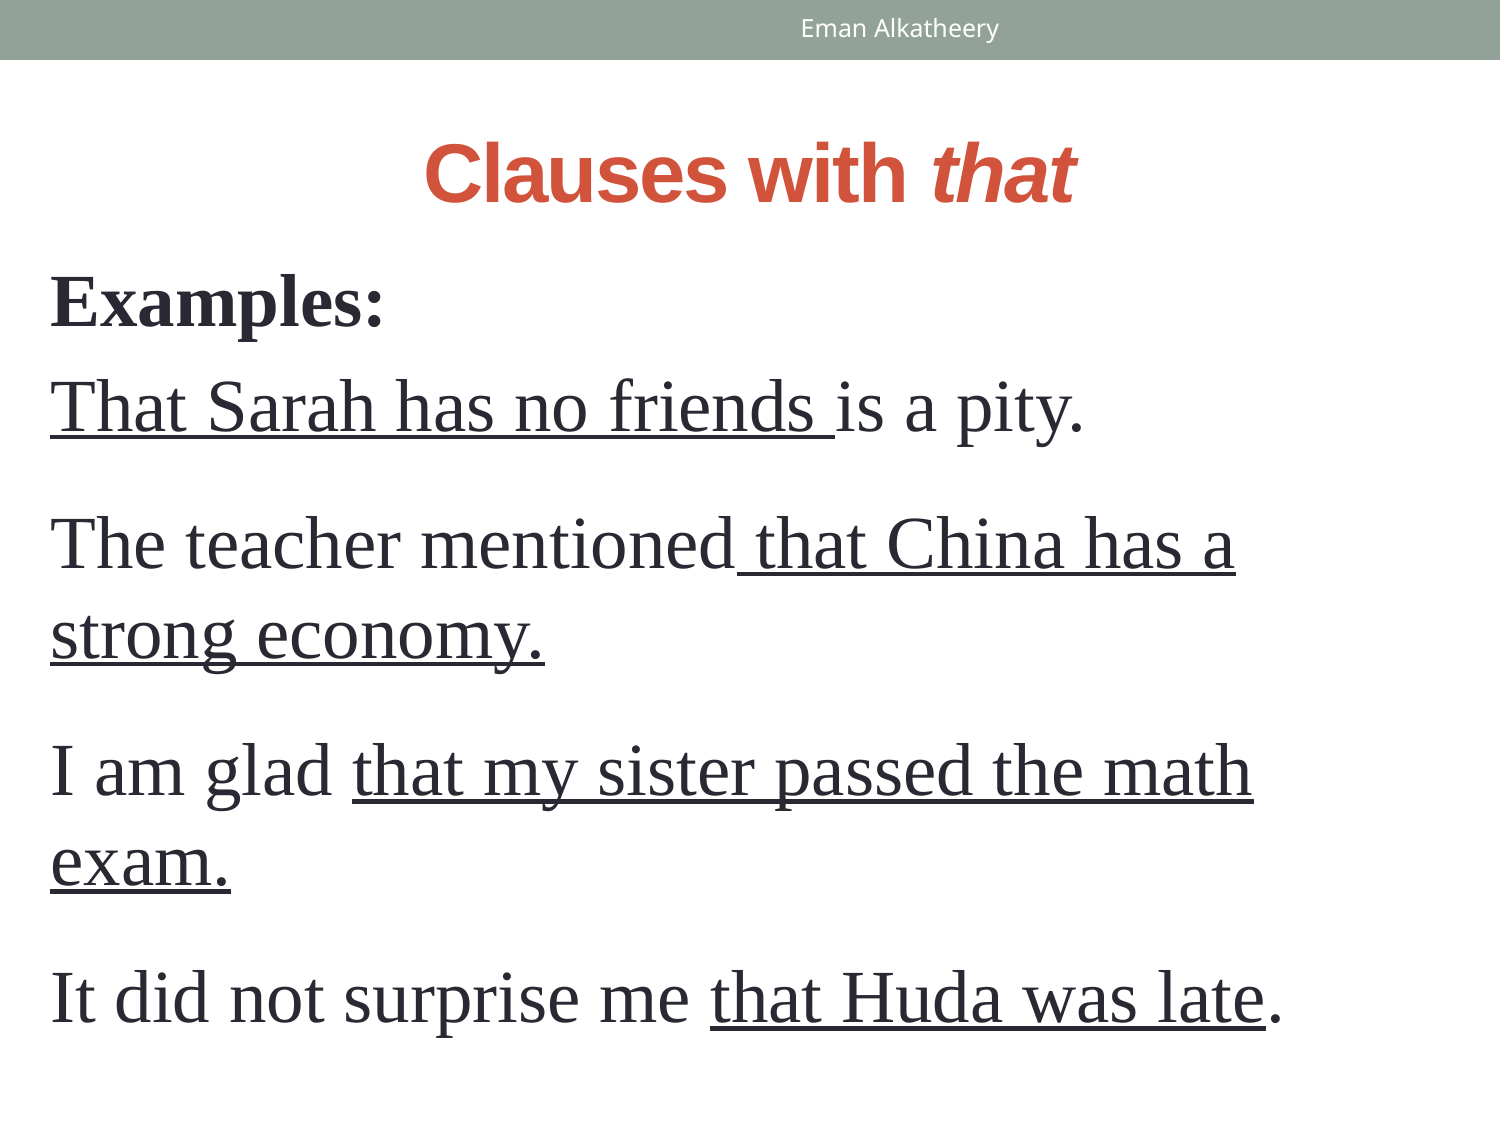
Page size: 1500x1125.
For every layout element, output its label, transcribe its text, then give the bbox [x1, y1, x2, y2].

footer Eman Alkatheery [562, 3, 1238, 57]
list Examples: That Sarah has no friends is a pity. The teacher mentioned that China has a strong economy. I am glad that my sister passed the math exam. It did not surprise me that Huda was late. [35, 243, 1447, 1063]
title Clauses with that [75, 87, 1425, 243]
